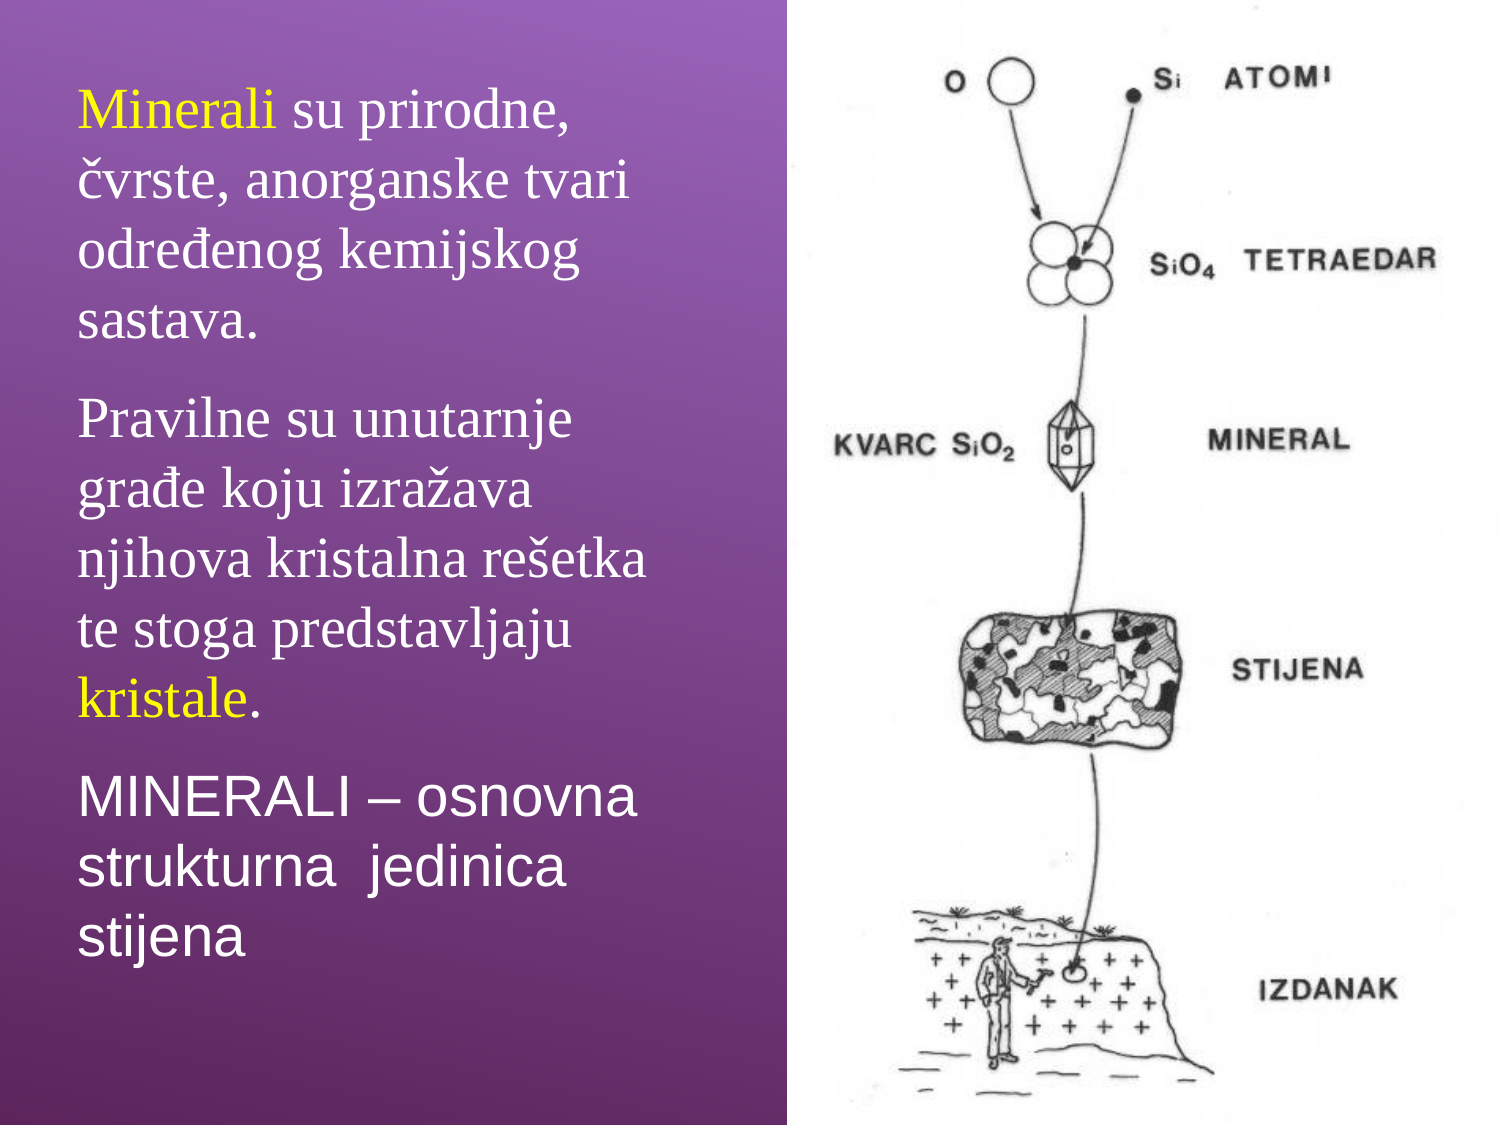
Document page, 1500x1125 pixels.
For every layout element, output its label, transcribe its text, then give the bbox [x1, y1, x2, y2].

text_box Minerali su prirodne, čvrste, anorganske tvari određenog kemijskog sastava. Pravilne su unutarnje građe koju izražava njihova kristalna rešetka te stoga predstavljaju kristale. MINERALI – osnovna strukturna jedinica stijena [62, 62, 688, 976]
picture [787, 0, 1500, 1125]
